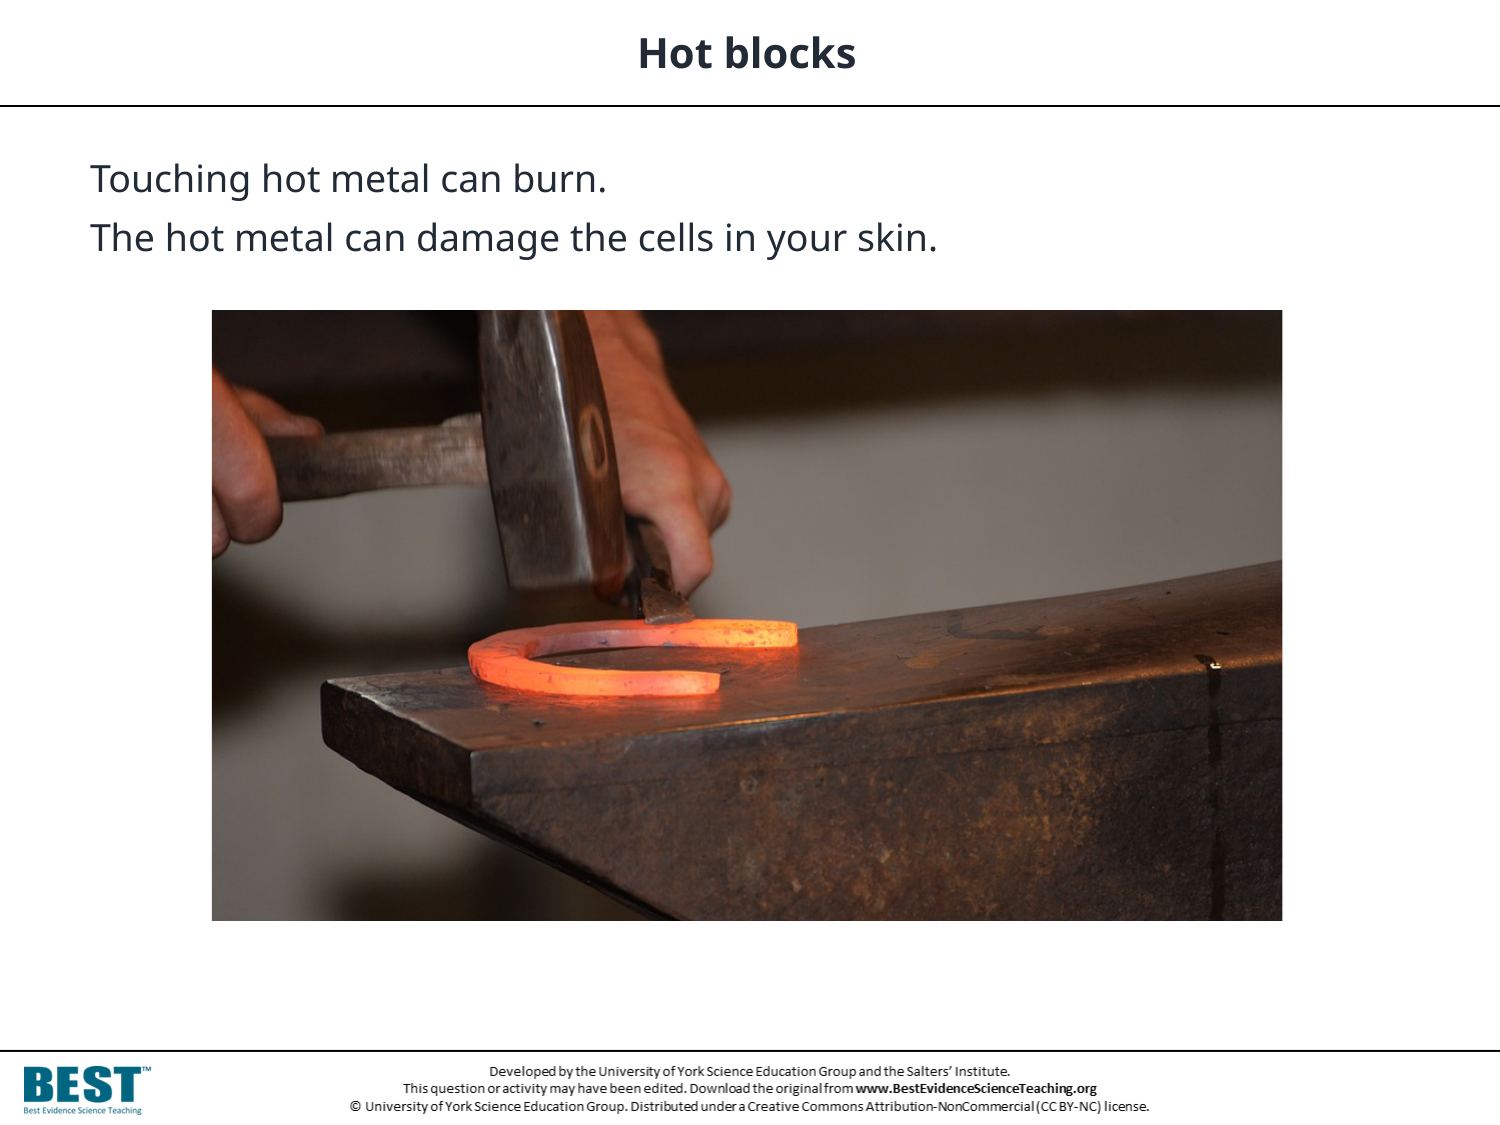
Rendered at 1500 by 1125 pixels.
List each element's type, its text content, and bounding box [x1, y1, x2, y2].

text_box Hot blocks [23, 4, 1471, 99]
picture [0, 105, 1500, 1125]
